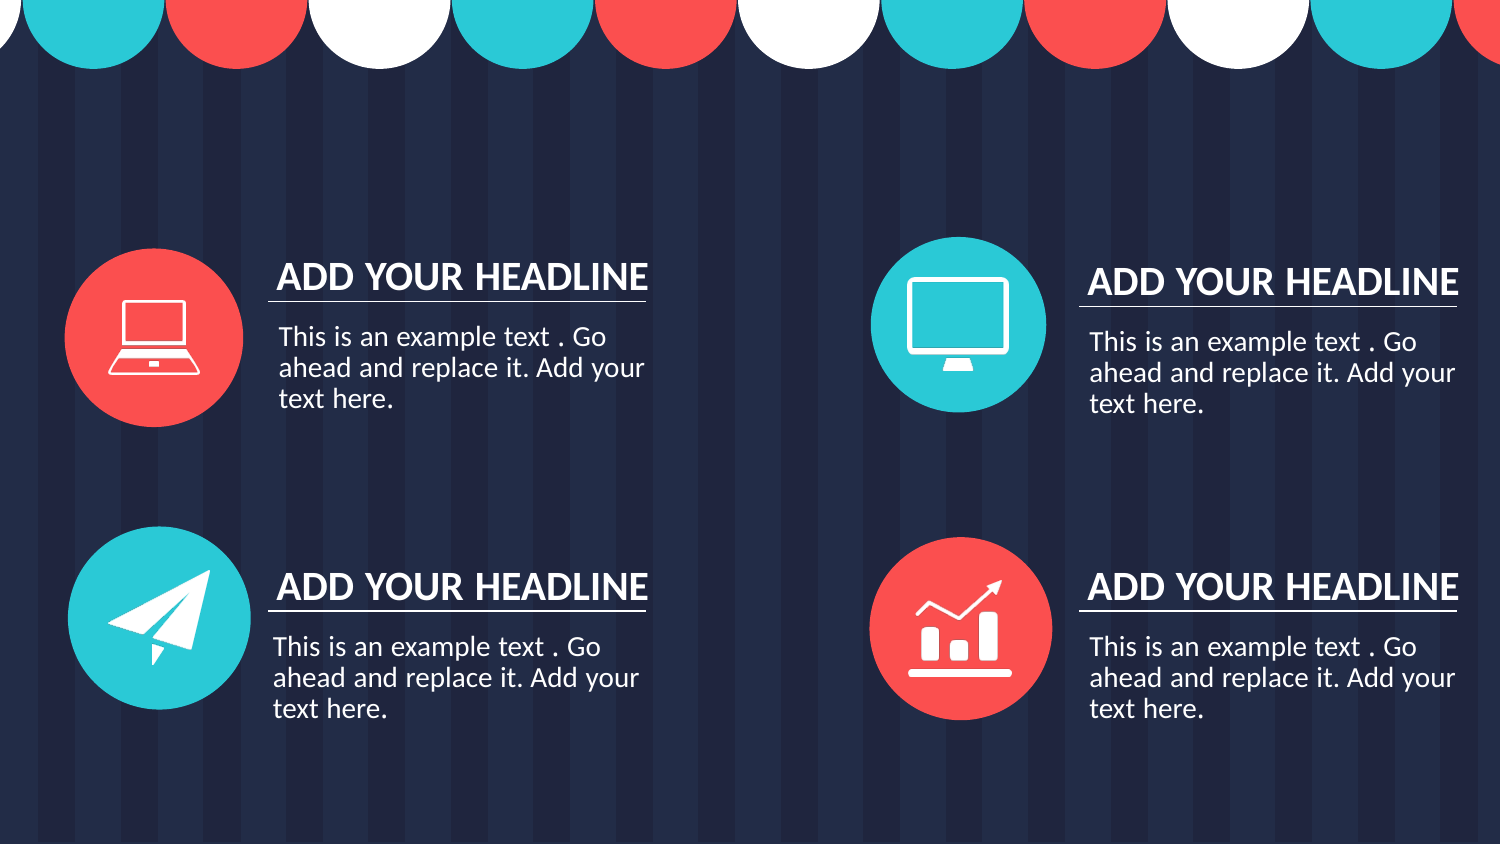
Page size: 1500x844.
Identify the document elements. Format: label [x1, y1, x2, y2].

text_box [1068, 550, 1480, 737]
text_box [869, 536, 1053, 721]
text_box [64, 248, 244, 428]
text_box [1068, 246, 1480, 433]
text_box [67, 526, 251, 710]
text_box [257, 550, 668, 737]
text_box [258, 241, 669, 428]
text_box [870, 236, 1047, 413]
